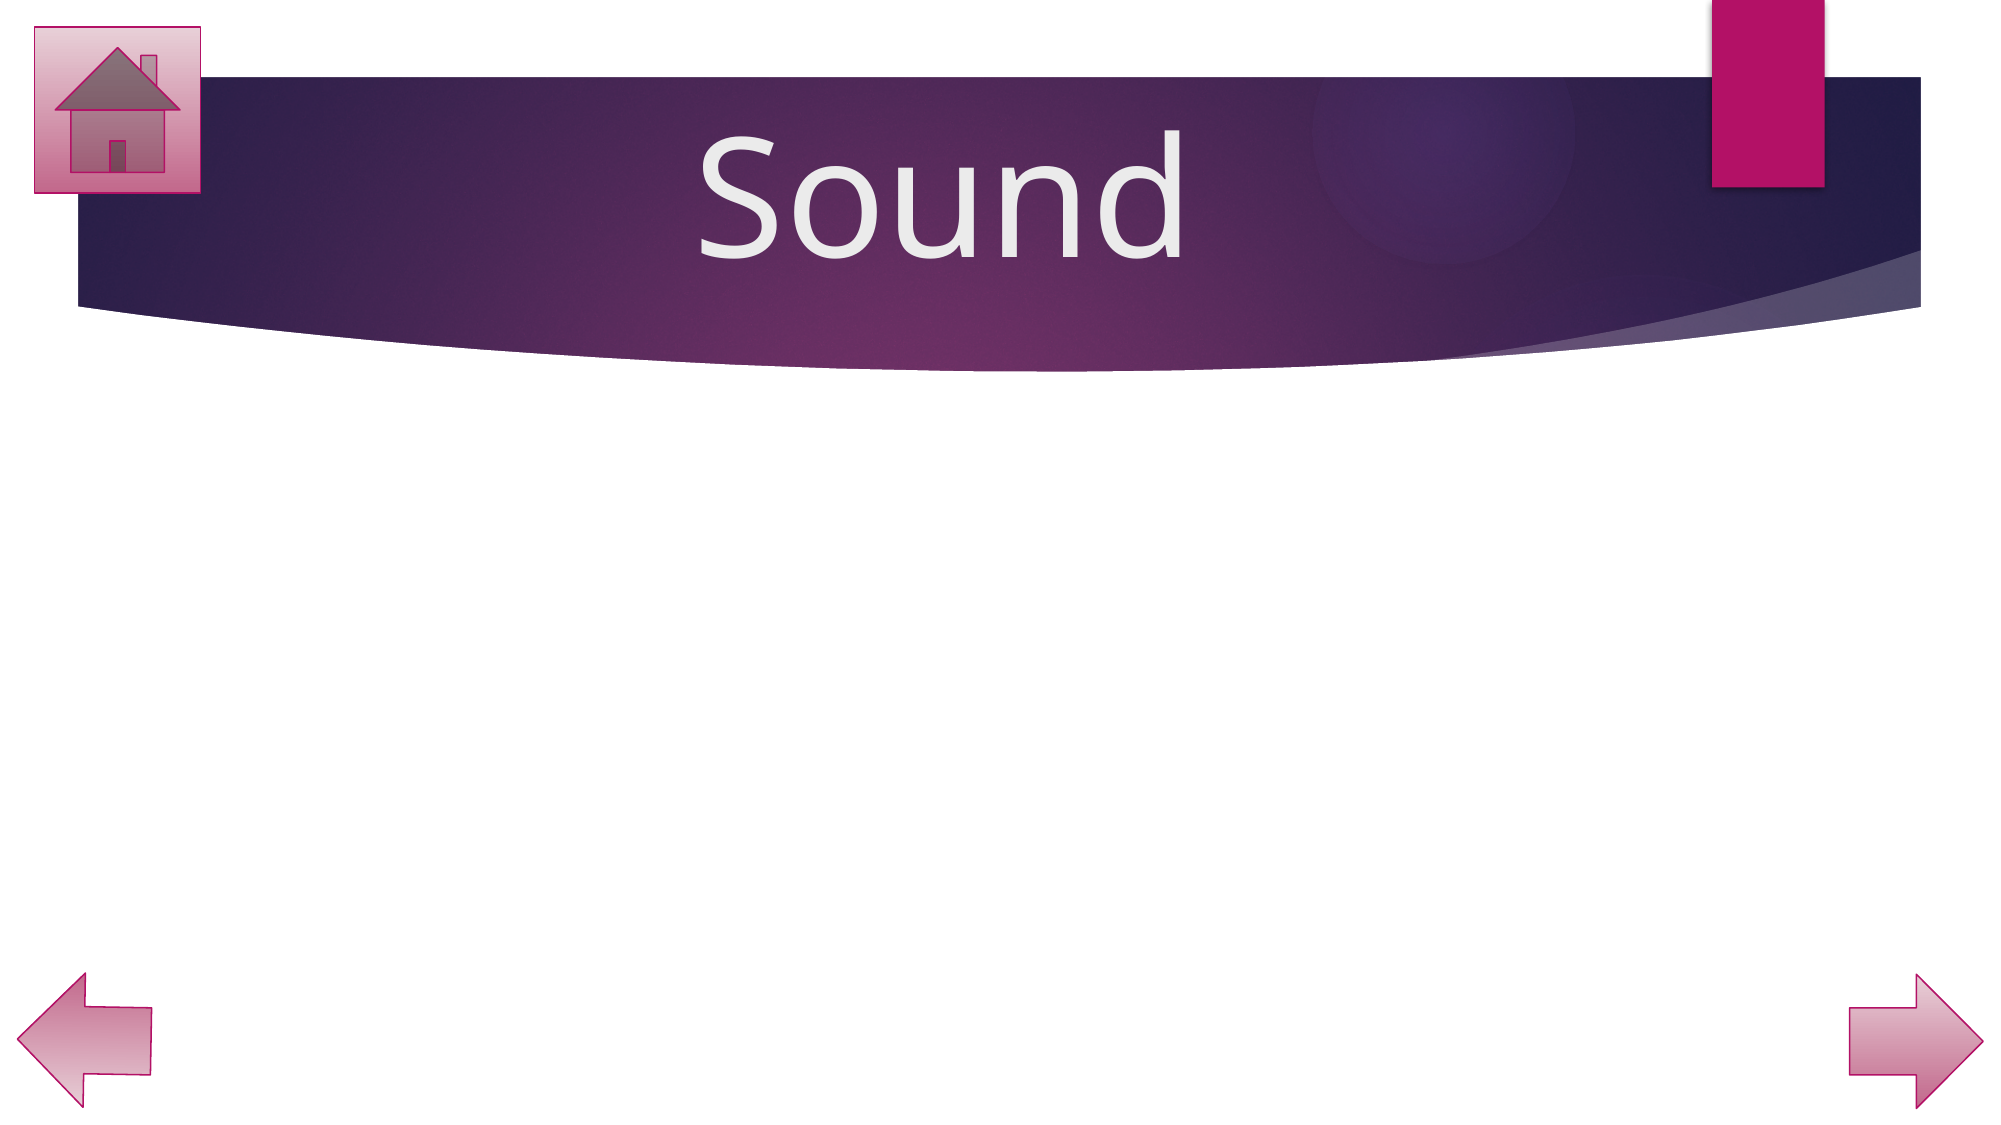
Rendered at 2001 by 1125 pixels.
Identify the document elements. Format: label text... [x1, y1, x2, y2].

title Sound [638, 104, 1250, 277]
text_box [34, 26, 201, 194]
text_box [16, 972, 153, 1108]
text_box [1848, 973, 1984, 1110]
